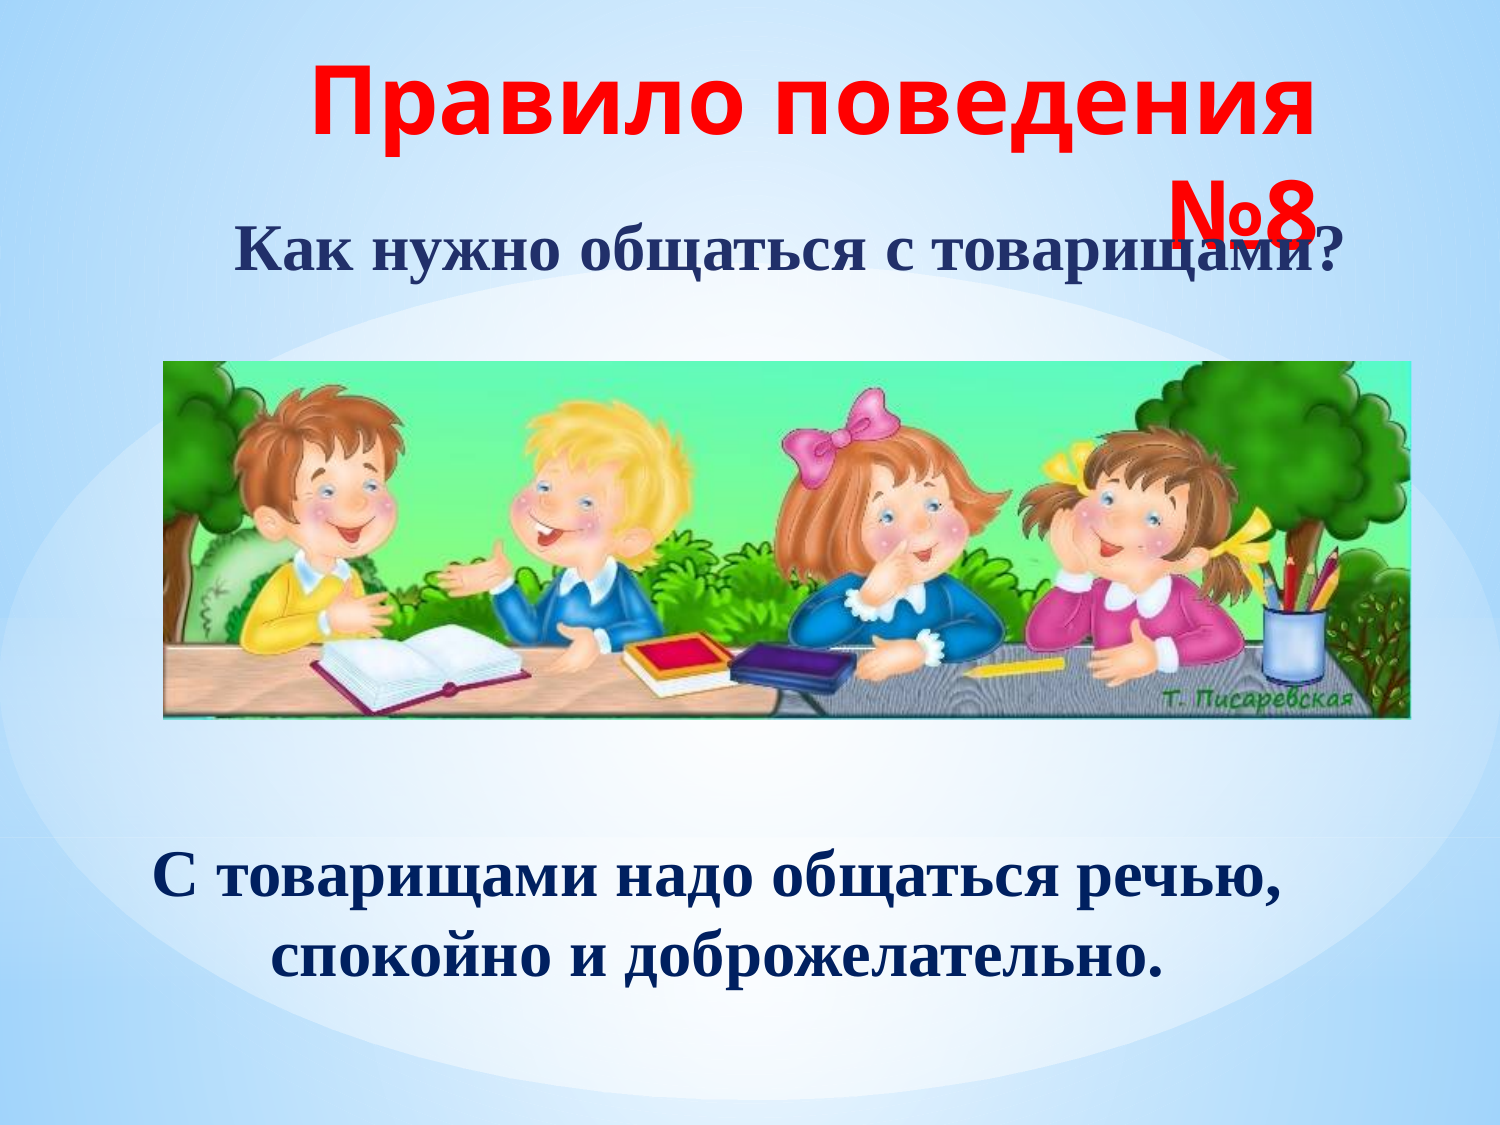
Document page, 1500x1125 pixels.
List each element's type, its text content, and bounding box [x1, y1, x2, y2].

text_box Как нужно общаться с товарищами? [171, 196, 1412, 291]
title Правило поведения №8 [165, 30, 1335, 209]
text_box С товарищами надо общаться речью, спокойно и доброжелательно. [0, 822, 1436, 997]
picture [162, 361, 1412, 720]
